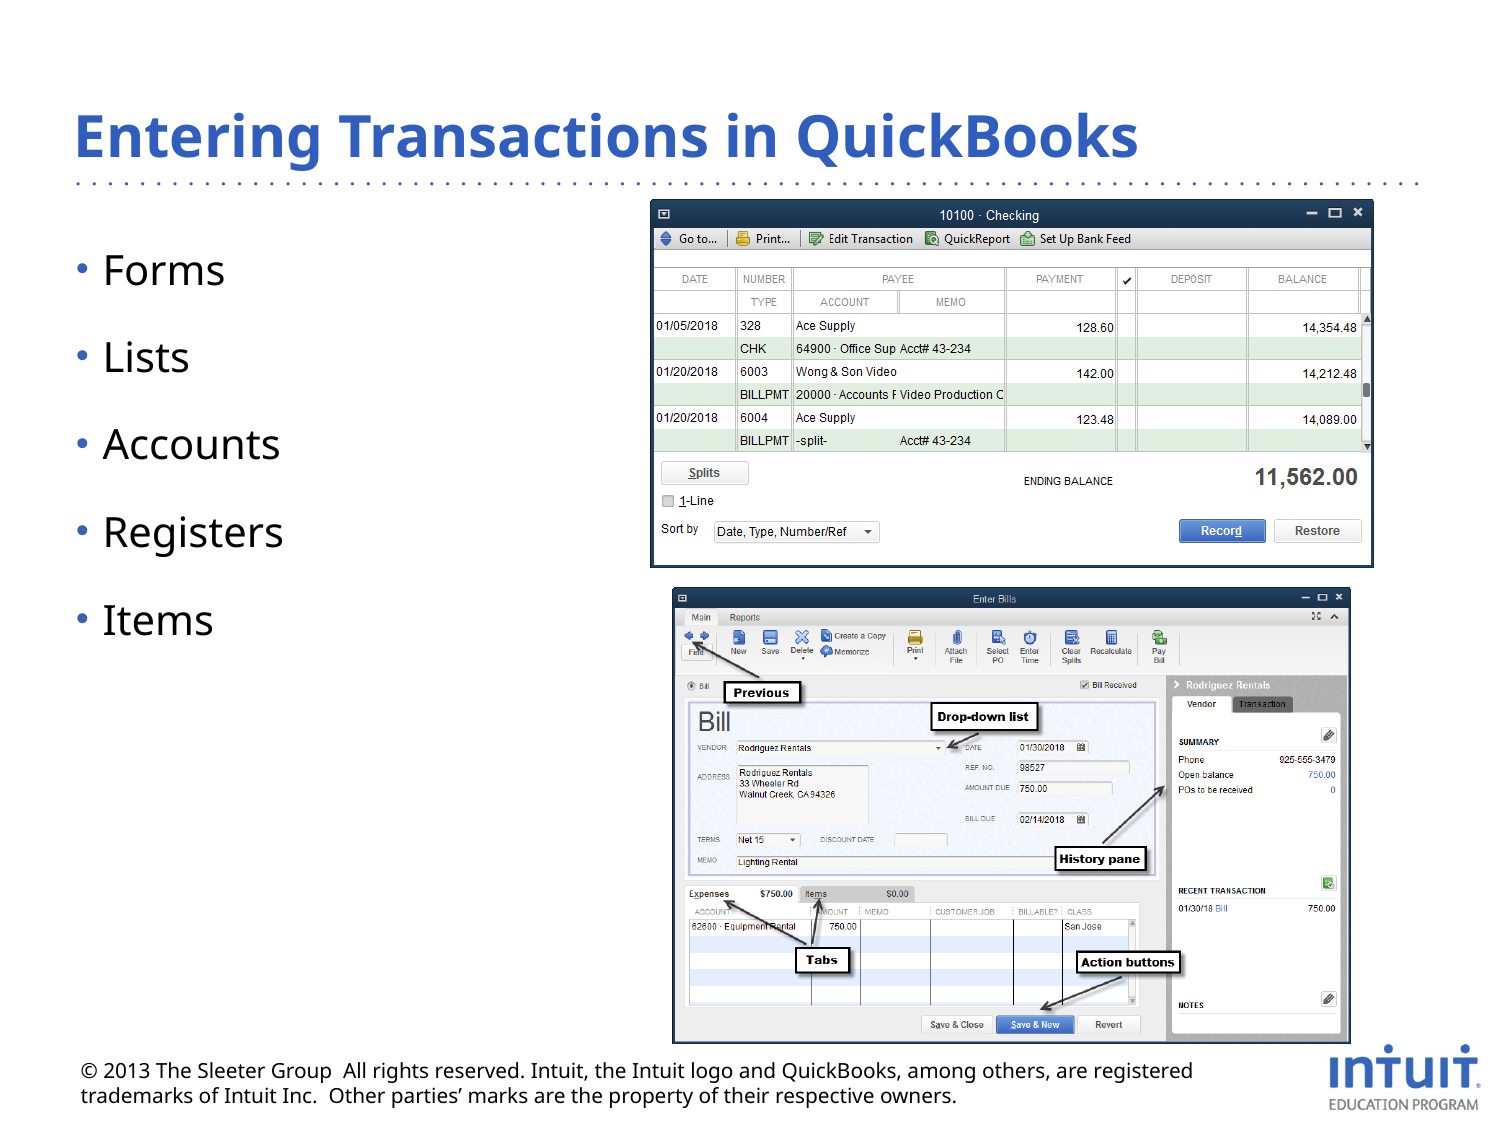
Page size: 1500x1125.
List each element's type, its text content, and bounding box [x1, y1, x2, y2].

list Forms Lists Accounts Registers Items [75, 235, 1424, 1012]
picture [649, 199, 1374, 568]
picture [672, 587, 1485, 1116]
title Entering Transactions in QuickBooks [73, 62, 1424, 169]
